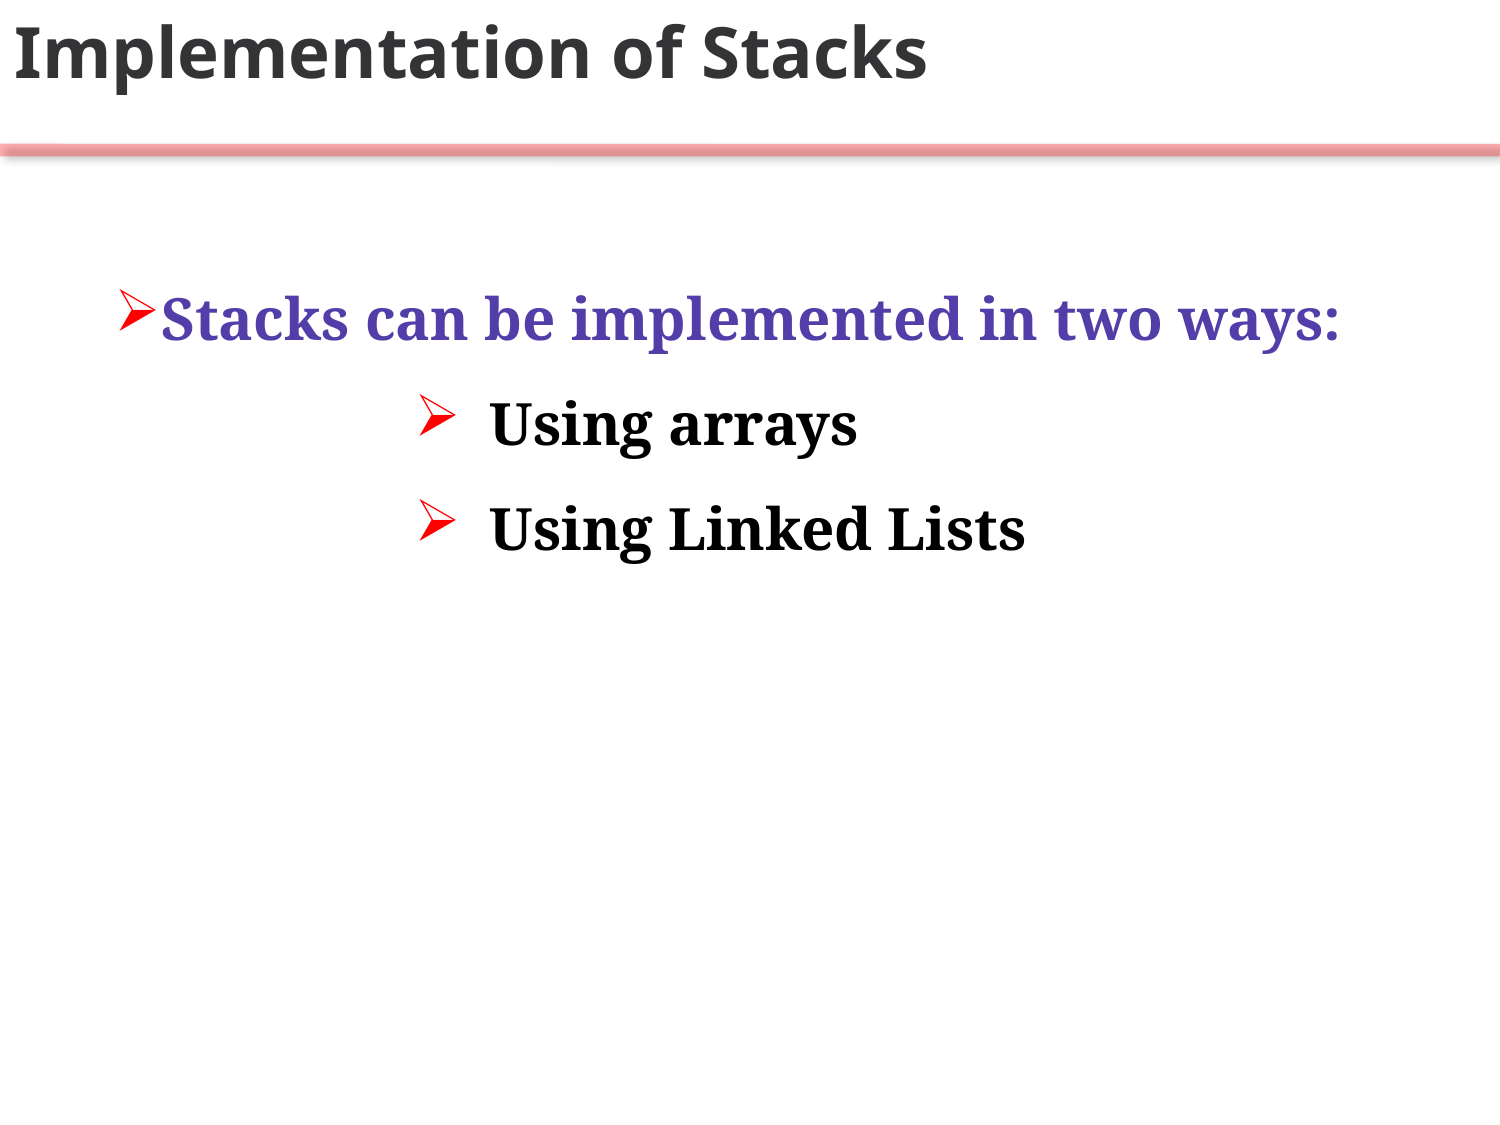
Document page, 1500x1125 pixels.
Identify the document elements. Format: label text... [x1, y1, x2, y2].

text_box Implementation of Stacks [0, 0, 1013, 138]
text_box Stacks can be implemented in two ways: Using arrays Using Linked Lists [99, 274, 1363, 502]
